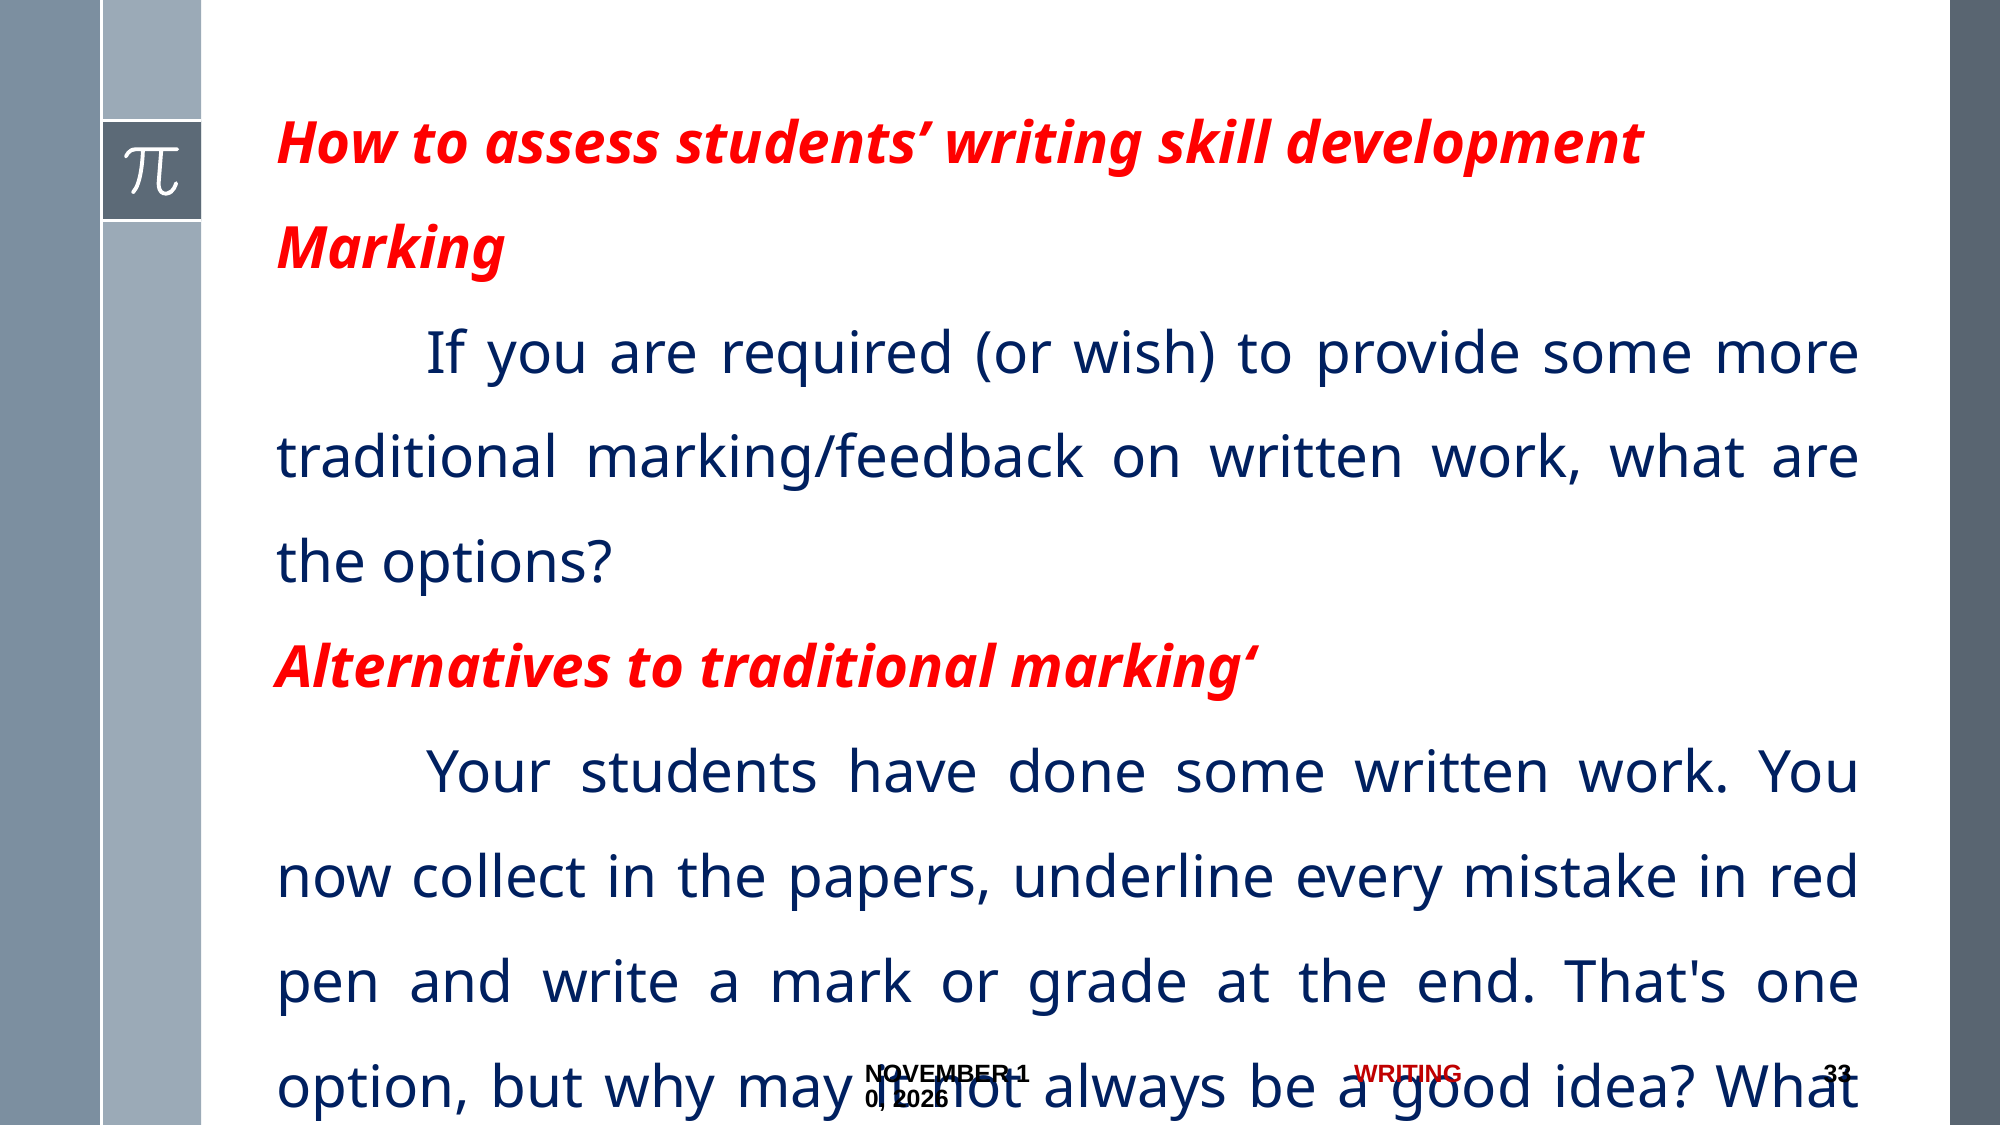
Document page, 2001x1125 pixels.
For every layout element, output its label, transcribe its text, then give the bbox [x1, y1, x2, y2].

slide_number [849, 1042, 1050, 1103]
footer Writing [1082, 1042, 1735, 1103]
slide_number 33 [1766, 1042, 1867, 1103]
text_box How to assess students’ writing skill development Marking If you are required (or wish) to provide some more traditional marking/feedback on written work, what are the options? Alternatives to traditional marking‘ Your students have done some written work. You now collect in the papers, underline every mistake in red pen and write a mark or grade at the end. That's one option, but why may it not always be a good idea? What alternative options can you think of? [261, 62, 1875, 1125]
